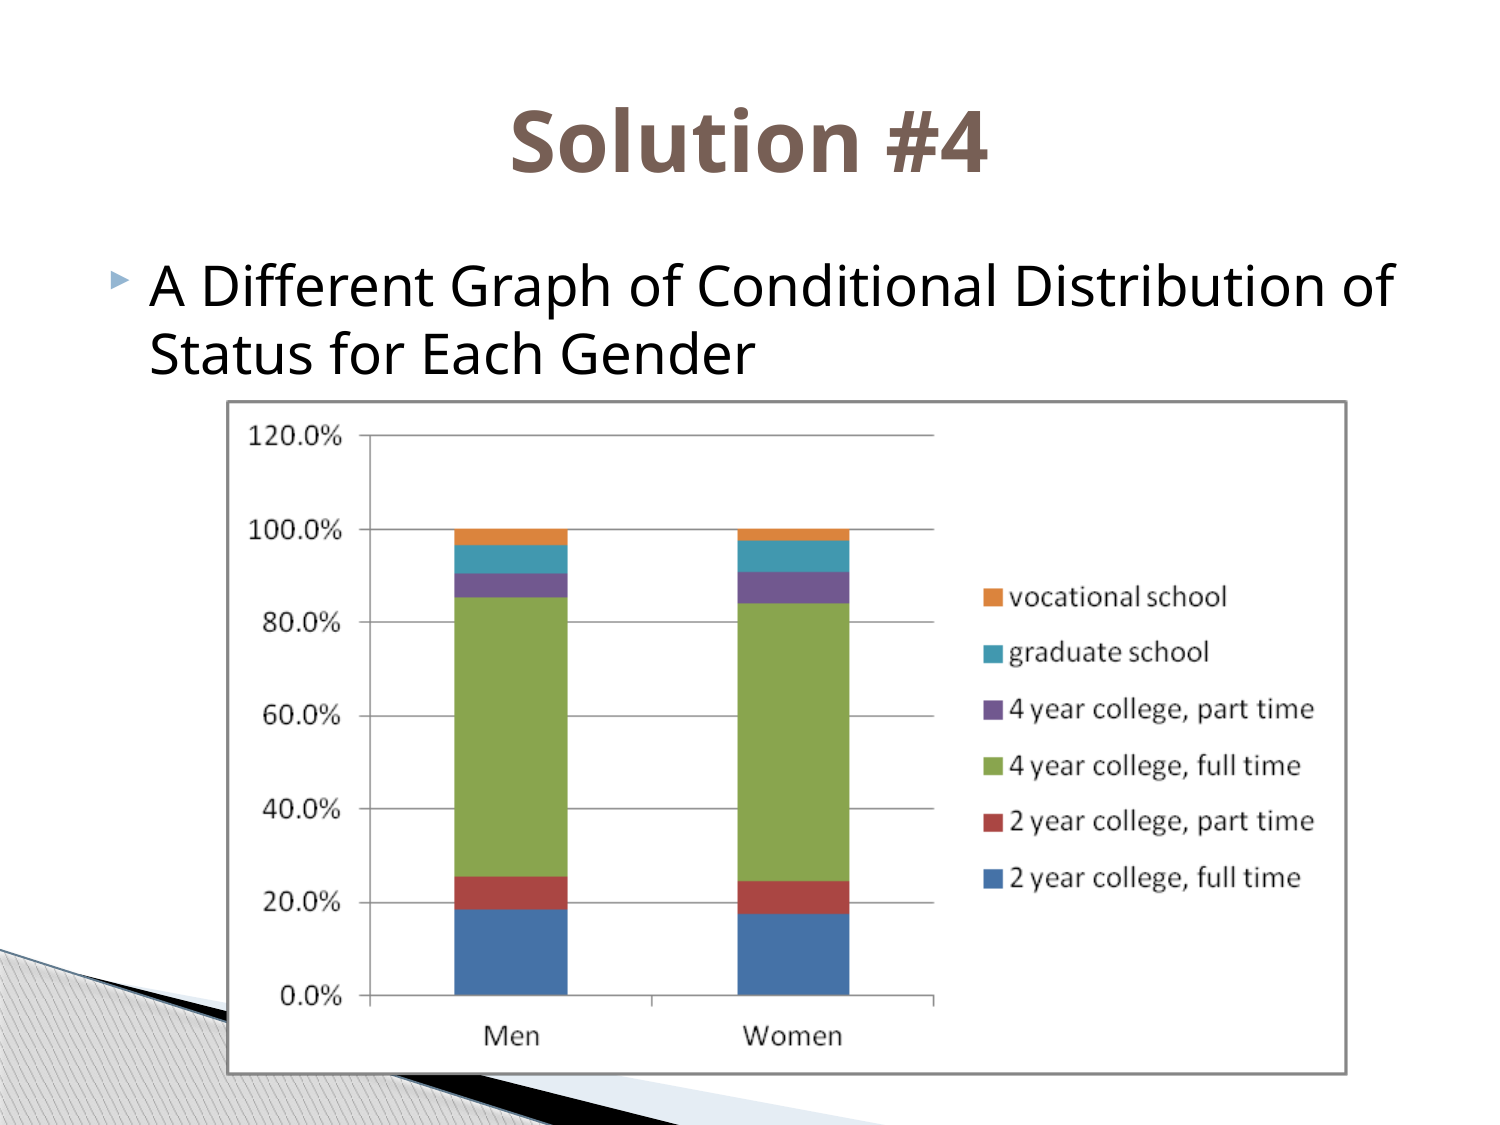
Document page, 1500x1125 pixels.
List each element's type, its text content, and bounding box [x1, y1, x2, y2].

title Solution #4 [75, 45, 1425, 233]
list A Different Graph of Conditional Distribution of Status for Each Gender [75, 243, 1425, 986]
picture [224, 399, 1349, 1077]
